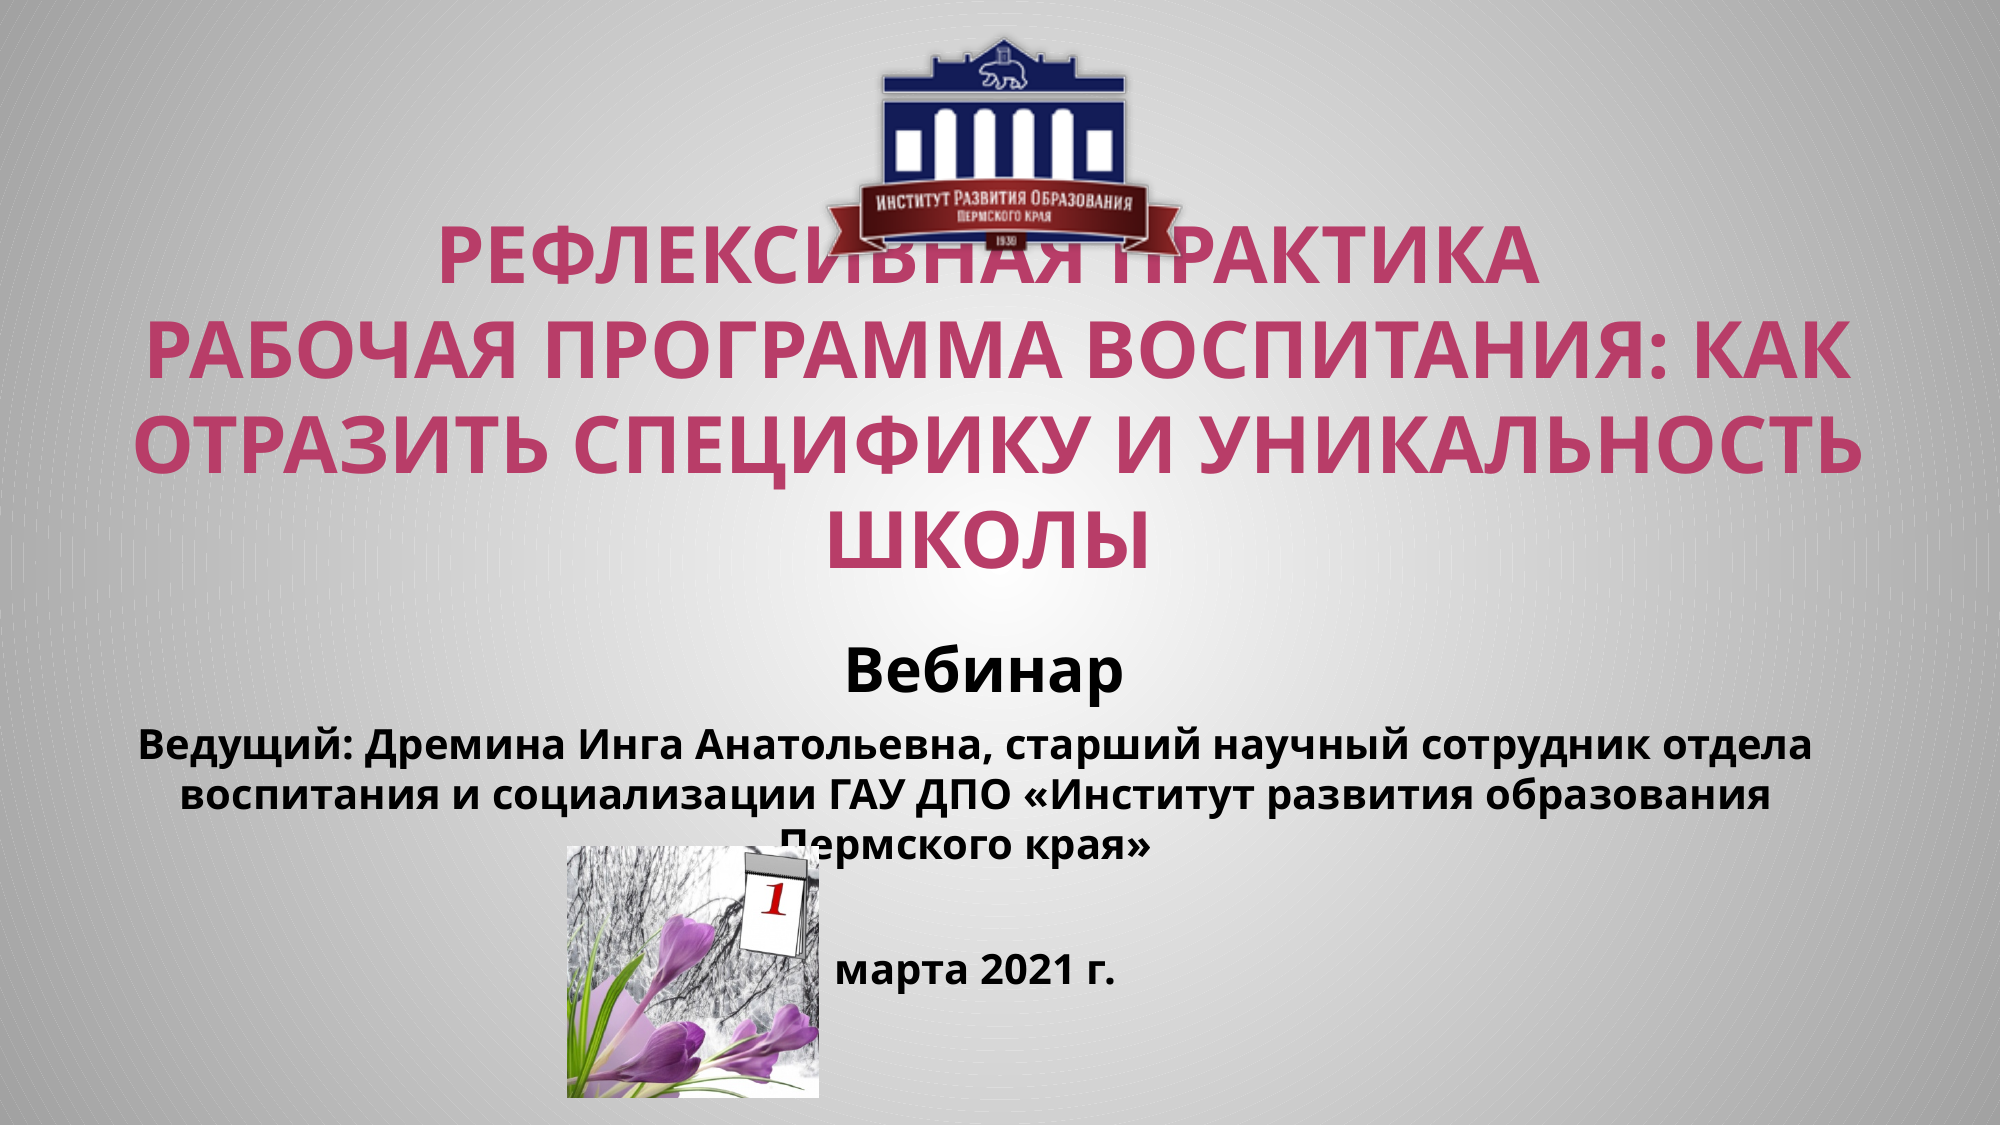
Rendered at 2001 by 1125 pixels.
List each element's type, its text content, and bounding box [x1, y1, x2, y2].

subtitle Вебинар Ведущий: Дремина Инга Анатольевна, старший научный сотрудник отдела воспитания и социализации ГАУ ДПО «Институт развития образования Пермского края» марта 2021 г. [64, 630, 1888, 1091]
title Рефлексивная практика рабочая программа воспитания: как отразить специфику и уникальность школы [12, 267, 1985, 680]
picture [567, 845, 820, 1098]
picture [819, 29, 1190, 267]
